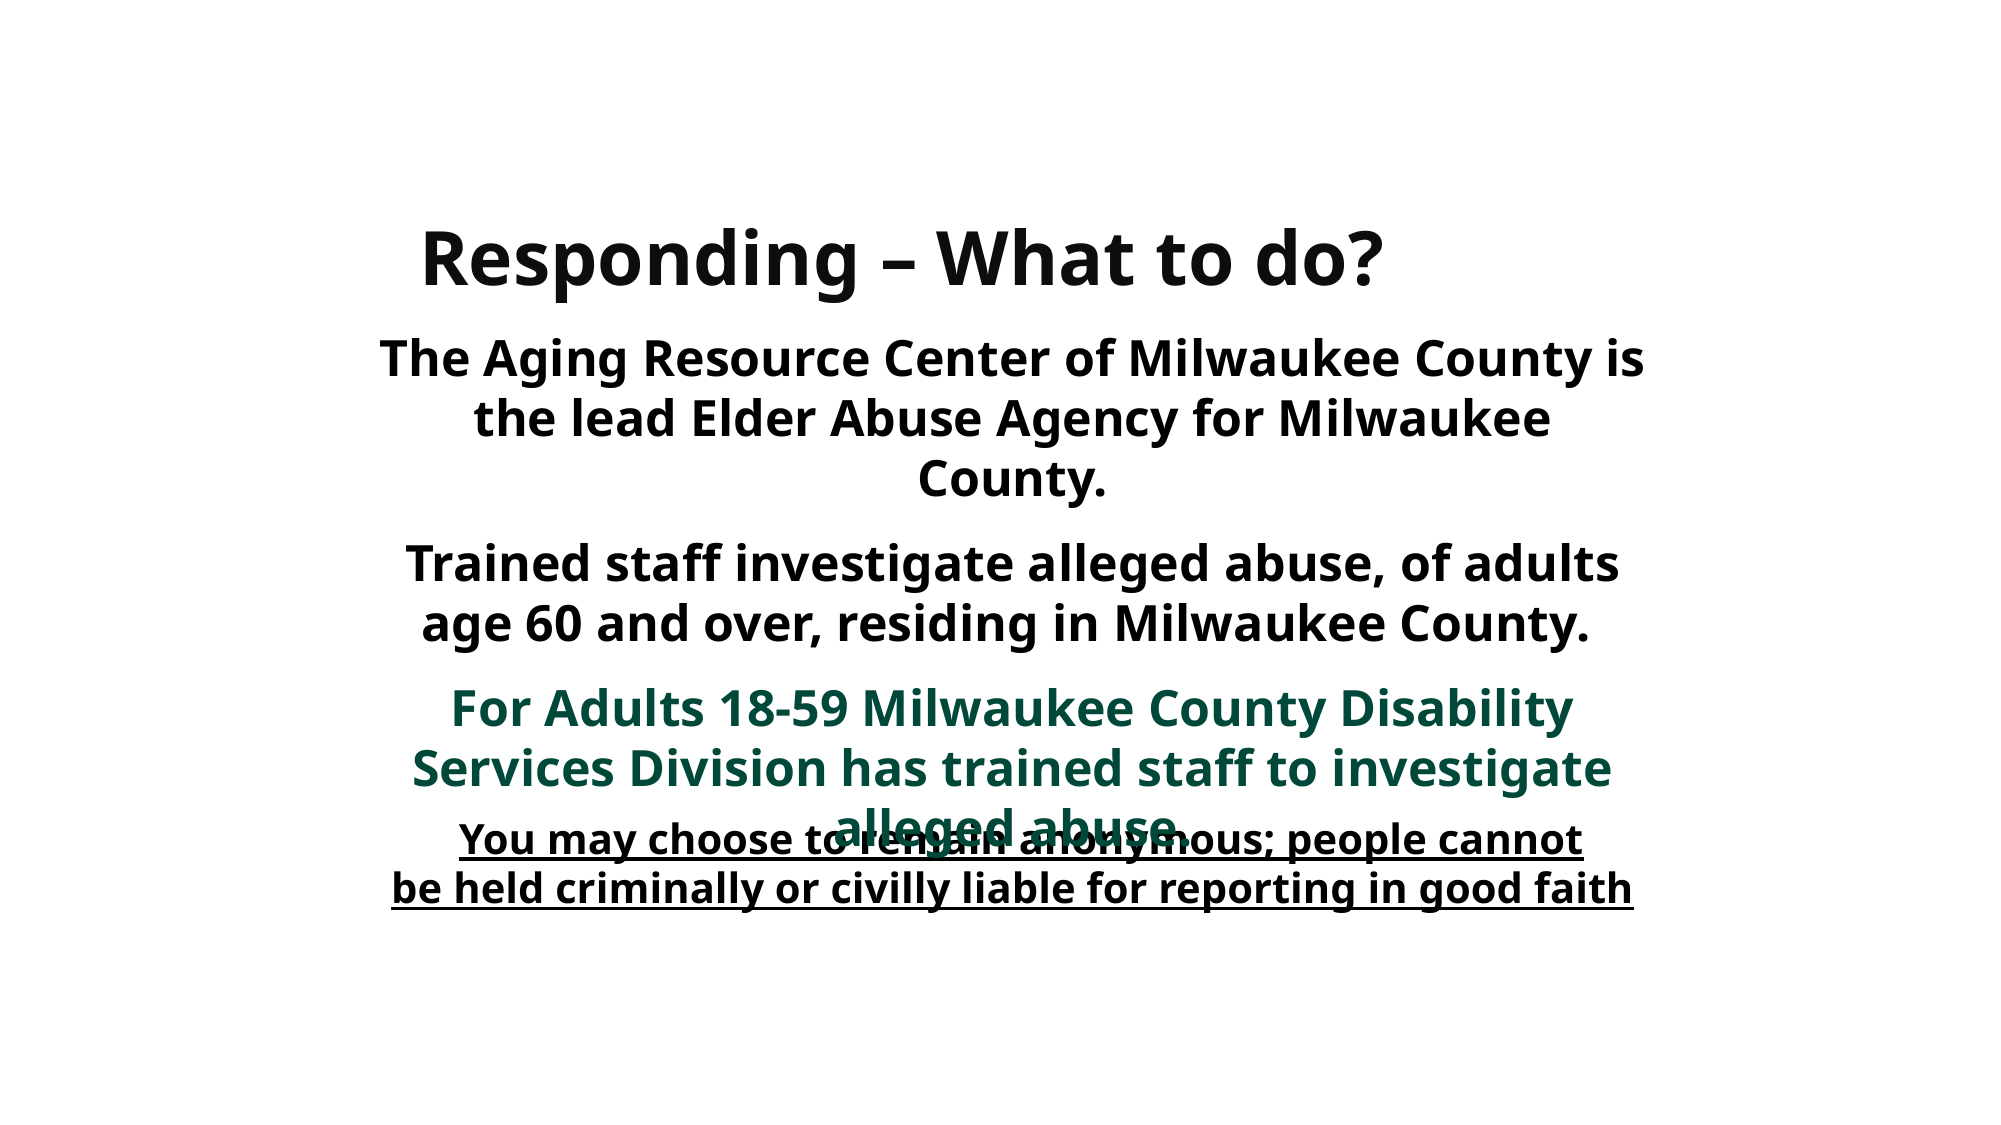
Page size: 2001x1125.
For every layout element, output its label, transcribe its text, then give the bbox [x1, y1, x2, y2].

text_box You may choose to remain anonymous; people cannot be held criminally or civilly liable for reporting in good faith [362, 864, 1663, 917]
text_box The Aging Resource Center of Milwaukee County is the lead Elder Abuse Agency for Milwaukee County. Trained staff investigate alleged abuse, of adults age 60 and over, residing in Milwaukee County. For Adults 18-59 Milwaukee County Disability Services Division has trained staff to investigate alleged abuse. [362, 318, 1663, 864]
text_box Responding – What to do? [404, 202, 1531, 308]
